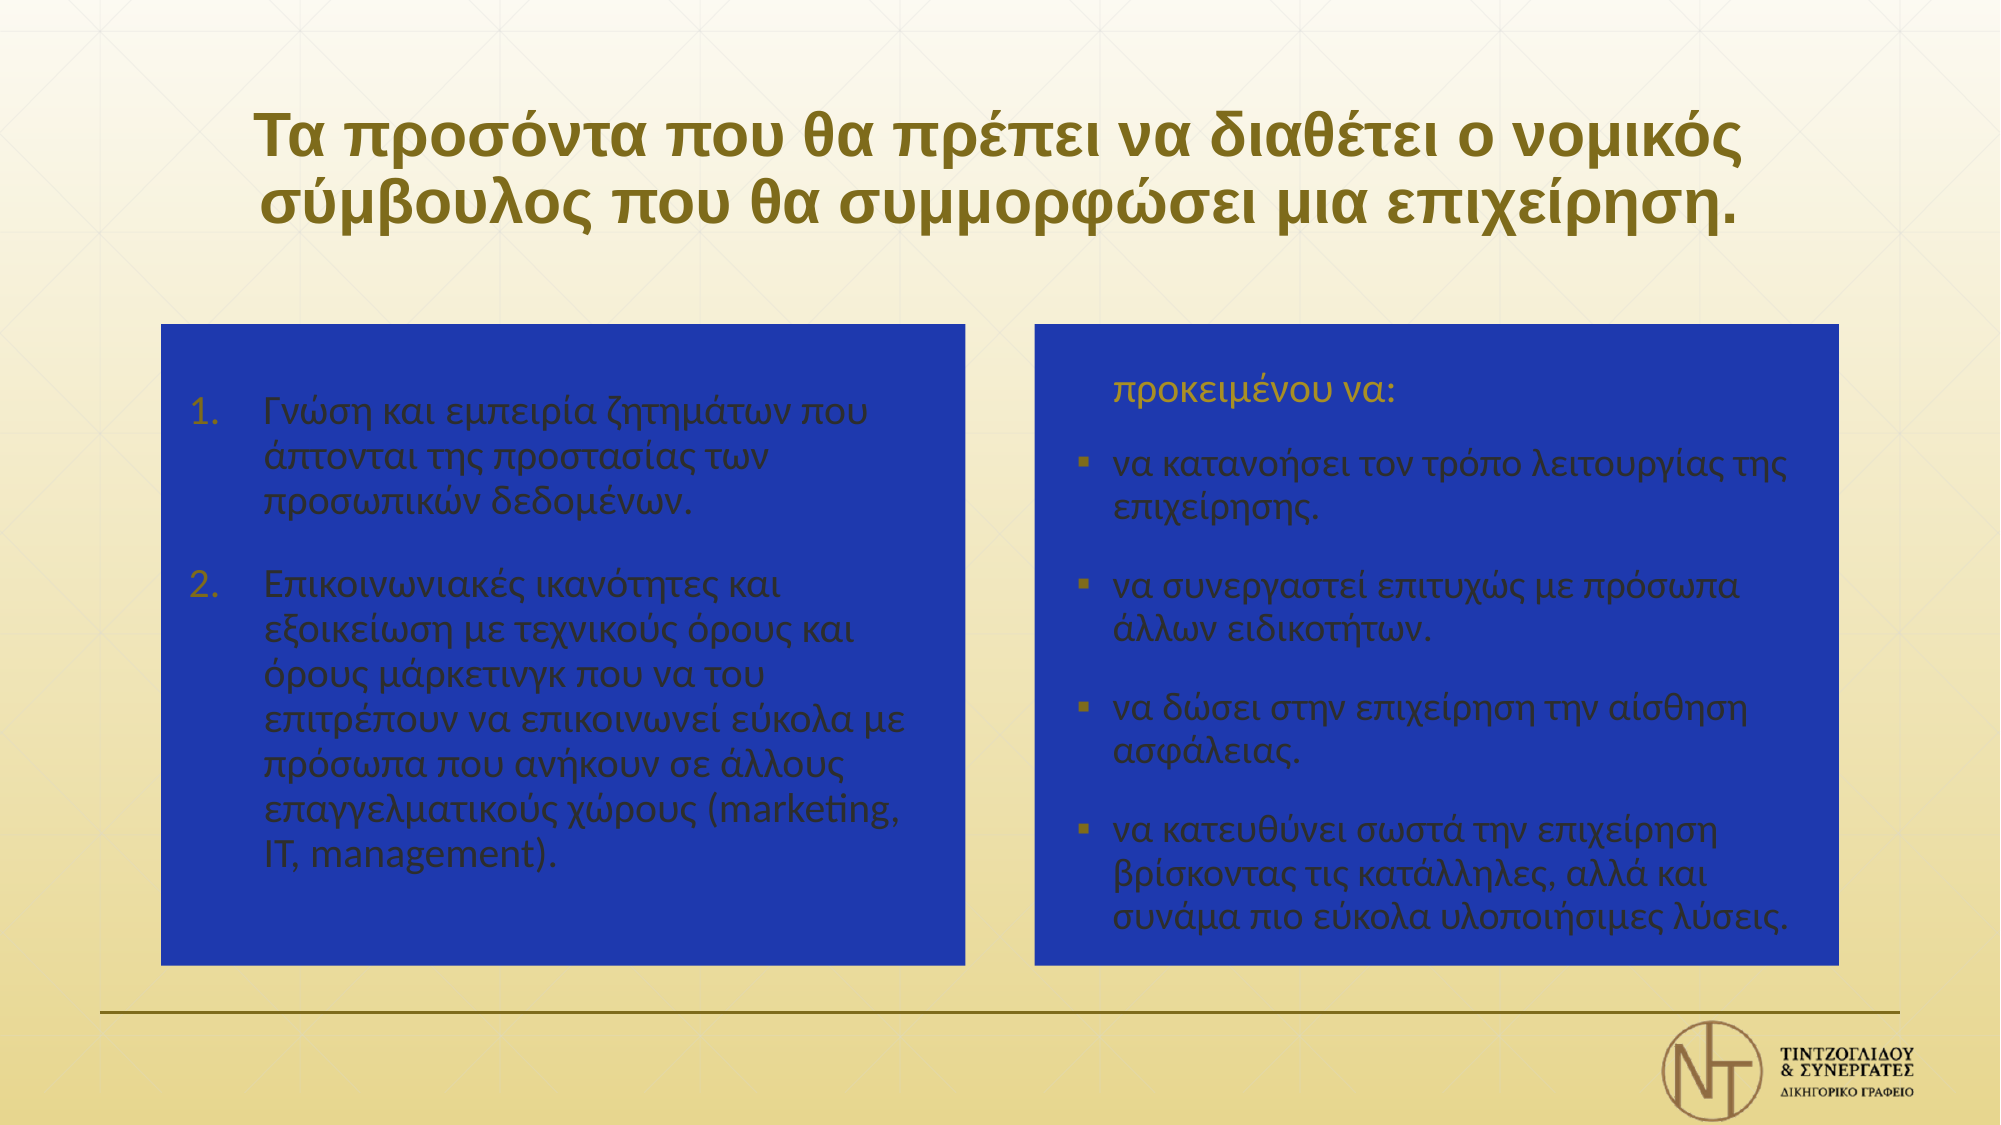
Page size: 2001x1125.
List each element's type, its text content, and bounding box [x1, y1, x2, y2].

text_box [1034, 323, 1840, 967]
text_box Τα προσόντα που θα πρέπει να διαθέτει ο νομικός σύμβουλος που θα συμμορφώσει μια επιχείρηση. [212, 57, 1788, 245]
picture [1661, 1020, 1914, 1122]
text_box προκειμένου να: [1088, 336, 1839, 442]
text_box να κατανοήσει τον τρόπο λειτουργίας της επιχείρησης. να συνεργαστεί επιτυχώς με πρόσωπα άλλων ειδικοτήτων. να δώσει στην επιχείρηση την αίσθηση ασφάλειας. να κατευθύνει σωστά την επιχείρηση βρίσκοντας τις κατάλληλες, αλλά και συνάμα πιο εύκολα υλοποιήσιμες λύσεις. [1061, 433, 1812, 974]
text_box [160, 323, 966, 967]
text_box Γνώση και εμπειρία ζητημάτων που άπτονται της προστασίας των προσωπικών δεδομένων. Επικοινωνιακές ικανότητες και εξοικείωση με τεχνικούς όρους και όρους μάρκετινγκ που να του επιτρέπουν να επικοινωνεί εύκολα με πρόσωπα που ανήκουν σε άλλους επαγγελματικούς χώρους (marketing, IT, management). [173, 381, 924, 909]
